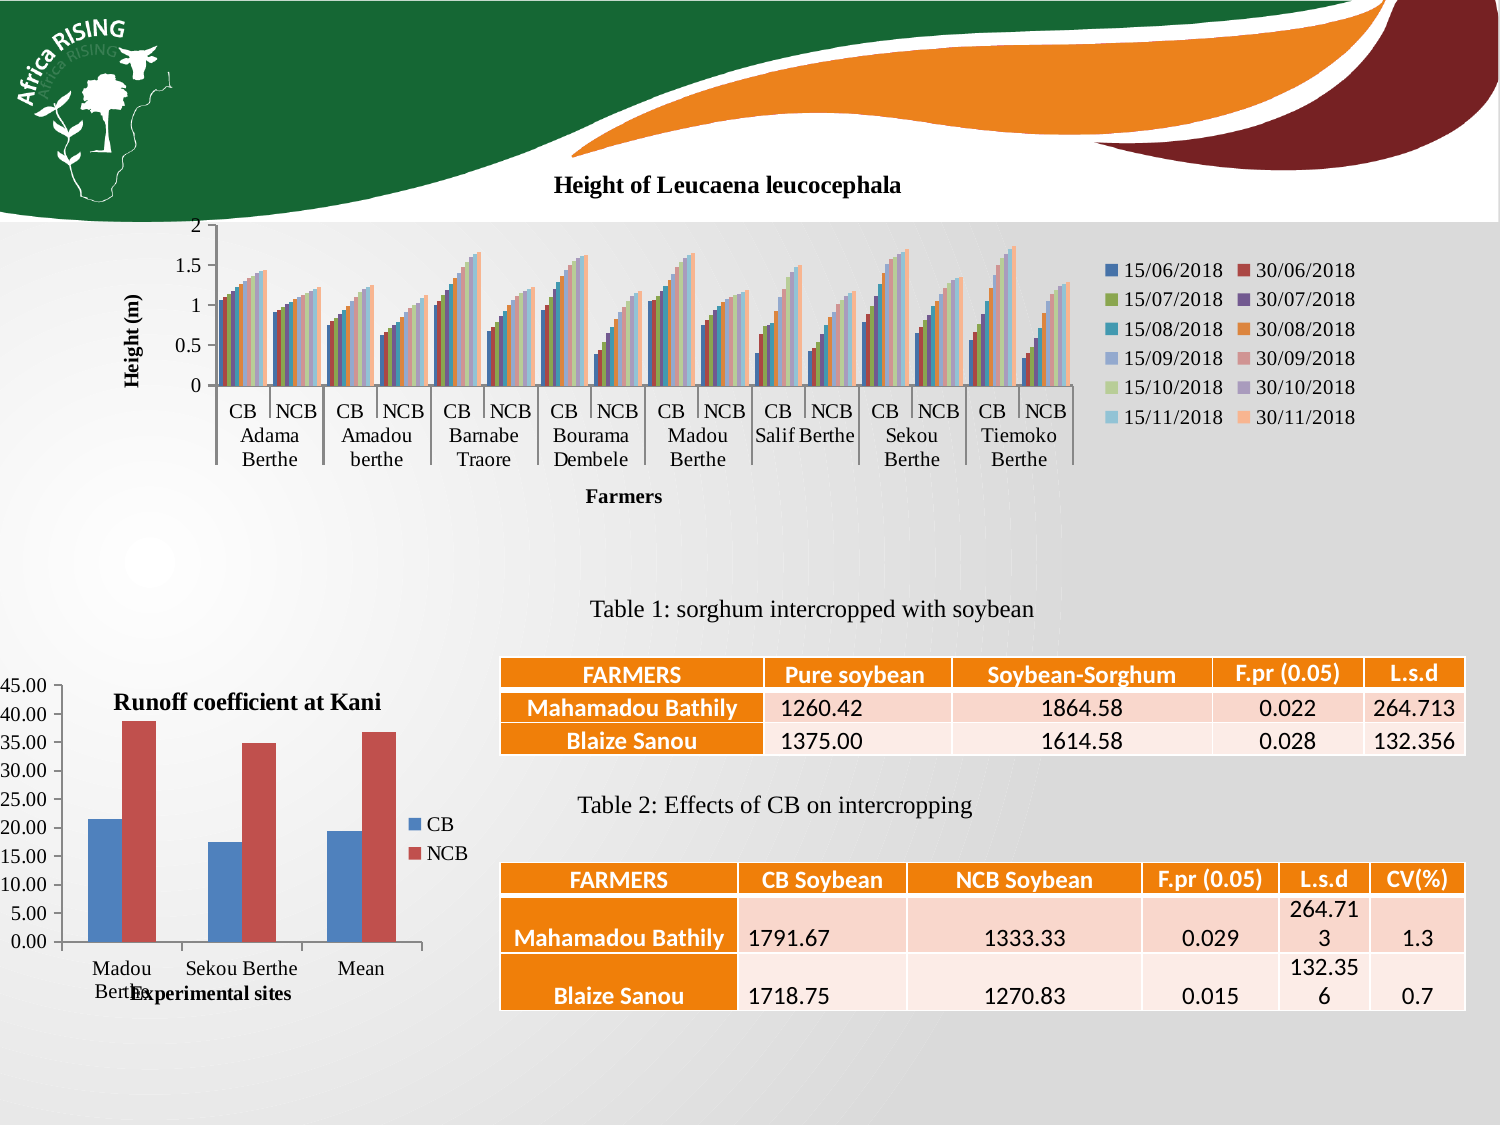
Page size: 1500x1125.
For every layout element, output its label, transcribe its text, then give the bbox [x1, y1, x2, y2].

table_cell Blaize Sanou [501, 723, 763, 754]
picture [0, 0, 1499, 222]
table_header FARMERS [501, 658, 763, 687]
table_cell 132.356 [1280, 954, 1369, 1010]
text_box Table 2: Effects of CB on intercropping [562, 781, 1225, 827]
table_header F.pr (0.05) [1143, 863, 1278, 893]
table_cell 1270.83 [908, 954, 1141, 1010]
table_header FARMERS [501, 863, 737, 893]
table_header F.pr (0.05) [1213, 658, 1363, 687]
table_cell 264.713 [1365, 693, 1464, 722]
table_header Pure soybean [765, 658, 951, 687]
table_cell 0.028 [1213, 723, 1363, 754]
table_cell 1614.58 [953, 723, 1212, 754]
table_cell Mahamadou Bathily [501, 693, 763, 722]
table_header CB Soybean [739, 863, 906, 893]
table_cell 0.022 [1213, 693, 1363, 722]
table_header L.s.d [1365, 658, 1464, 687]
table_cell 1718.75 [739, 954, 906, 1010]
chart [0, 665, 488, 1012]
table_header Soybean-Sorghum [953, 658, 1212, 687]
table_cell 1.3 [1371, 898, 1464, 952]
table_cell 0.7 [1371, 954, 1464, 1010]
table_cell 0.029 [1143, 898, 1278, 952]
table_cell Blaize Sanou [501, 954, 737, 1010]
table_cell Mahamadou Bathily [501, 898, 737, 952]
table_cell 1864.58 [953, 693, 1212, 722]
table_cell 0.015 [1143, 954, 1278, 1010]
table_cell 1791.67 [739, 898, 906, 952]
table_header L.s.d [1280, 863, 1369, 893]
table_cell 264.713 [1280, 898, 1369, 952]
table_cell 132.356 [1365, 723, 1464, 754]
text_box Table 1: sorghum intercropped with soybean [574, 585, 1175, 631]
table_cell 1260.42 [765, 693, 951, 722]
table_cell 1375.00 [765, 723, 951, 754]
table_header NCB Soybean [908, 863, 1141, 893]
chart [86, 147, 1376, 540]
table_header CV(%) [1371, 863, 1464, 893]
table_cell 1333.33 [908, 898, 1141, 952]
